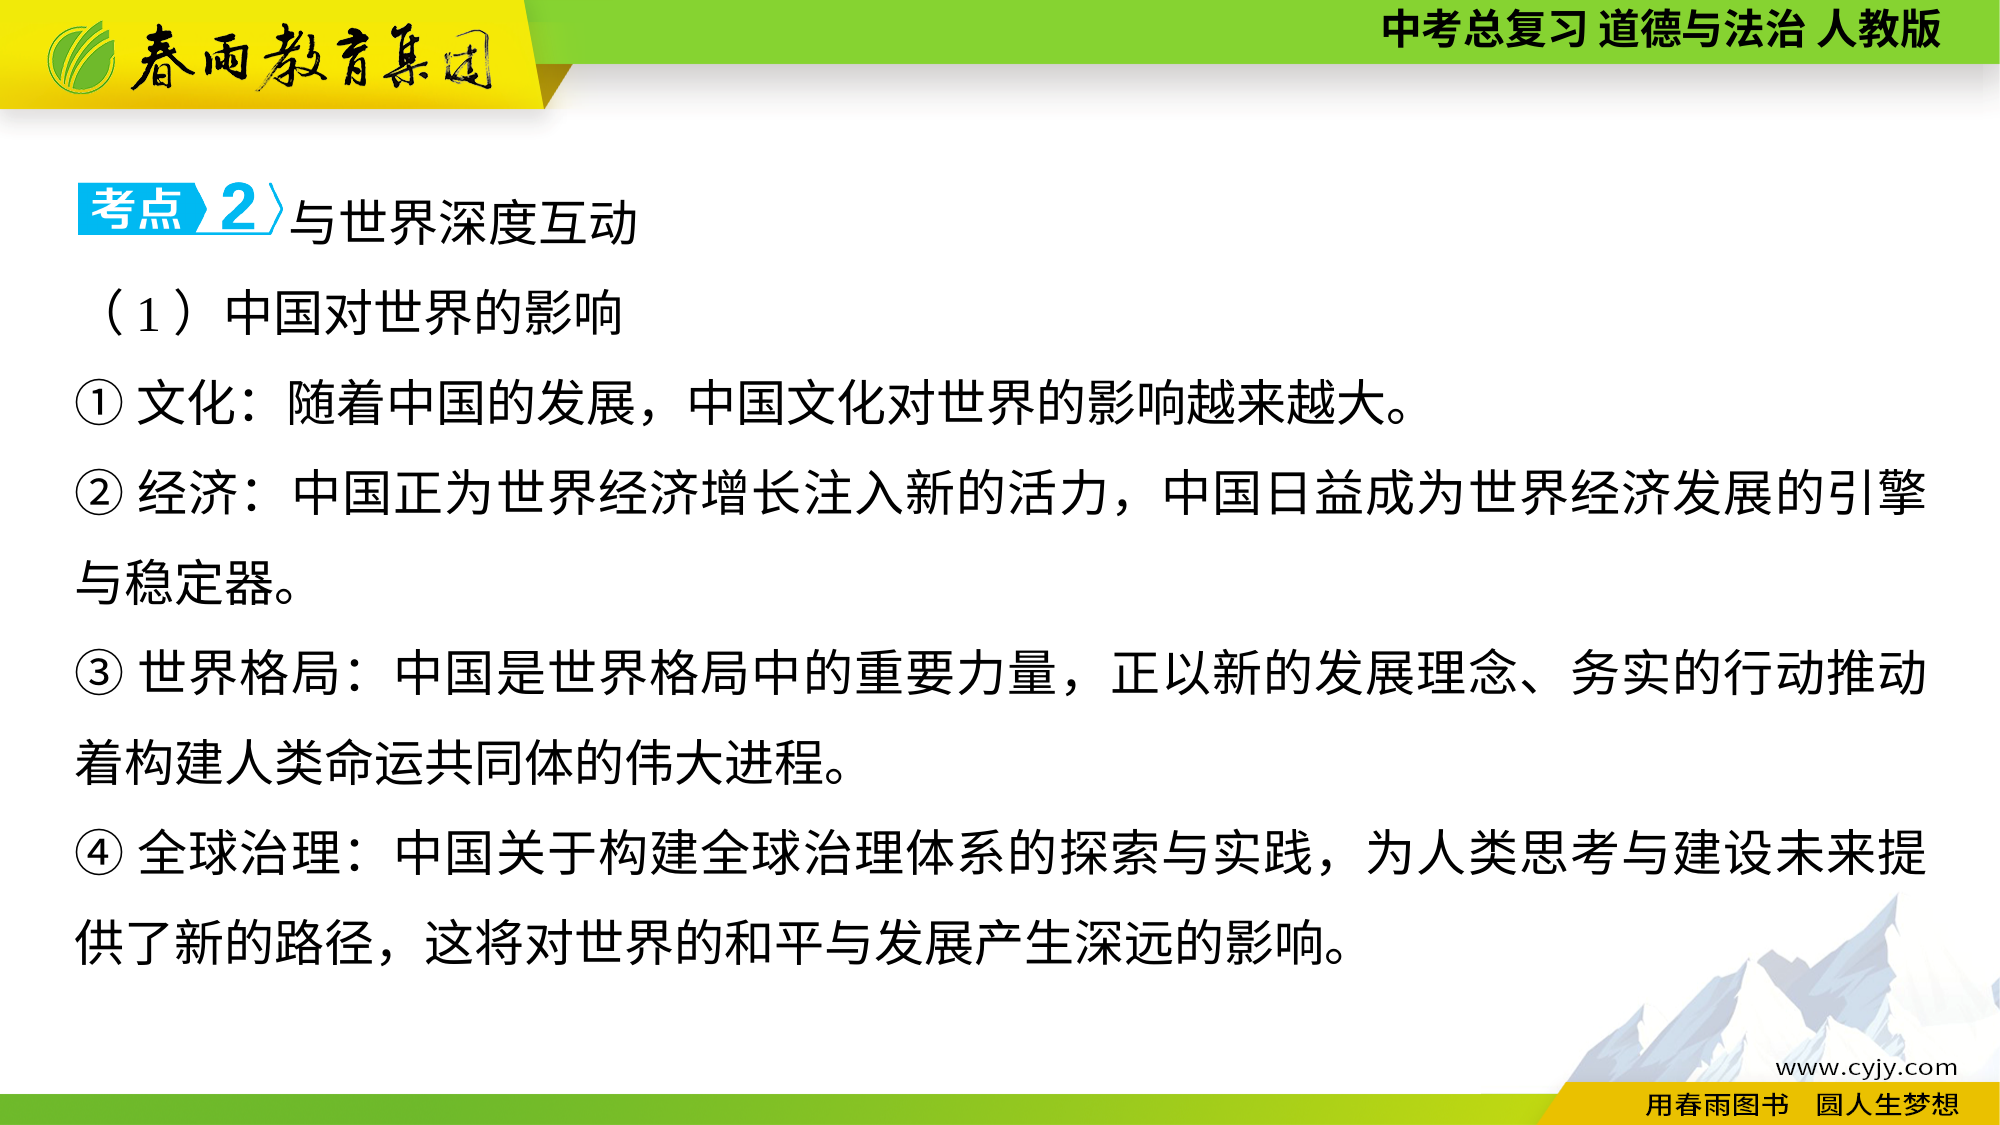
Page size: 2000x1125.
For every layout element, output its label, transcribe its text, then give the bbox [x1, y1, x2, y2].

list 与世界深度互动 （1）中国对世界的影响 ①文化：随着中国的发展，中国文化对世界的影响越来越大。 ②经济：中国正为世界经济增长注入新的活力，中国日益成为世界经济发展的引擎与稳定器。 ③世界格局：中国是世界格局中的重要力量，正以新的发展理念、务实的行动推动着构建人类命运共同体的伟大进程。 ④全球治理：中国关于构建全球治理体系的探索与实践，为人类思考与建设未来提供了新的路径，这将对世界的和平与发展产生深远的影响。 [59, 154, 1944, 976]
picture [0, 0, 2000, 1125]
